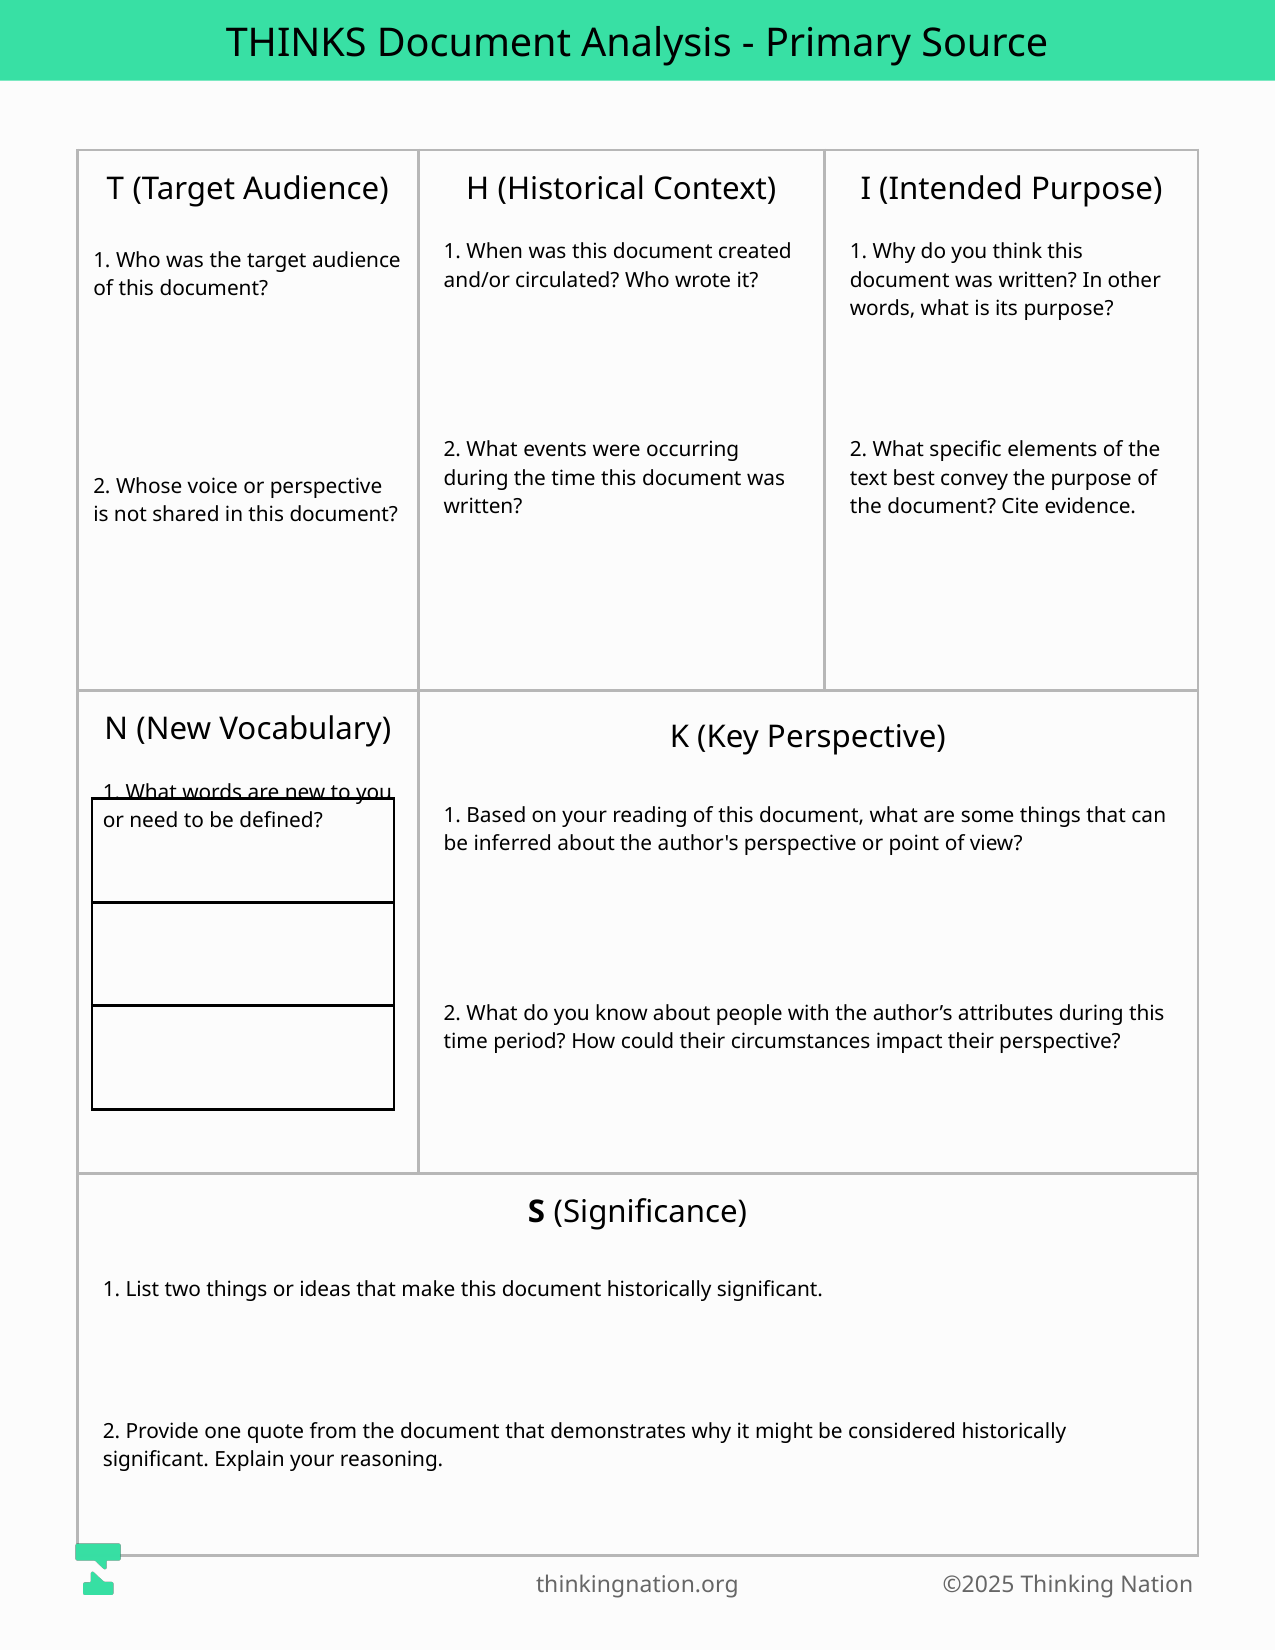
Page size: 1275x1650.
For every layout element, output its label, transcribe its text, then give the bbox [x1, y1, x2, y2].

table_header T (Target Audience) 1. Who was the target audience of this document? 2. Whose voice or perspective is not shared in this document? [79, 151, 417, 689]
table_header [93, 800, 393, 901]
picture [62, 1533, 134, 1605]
text_box thinkingnation.org [486, 1553, 789, 1605]
table_header I (Intended Purpose) 1. Why do you think this document was written? In other words, what is its purpose? 2. What specific elements of the text best convey the purpose of the document? Cite evidence. [826, 151, 1197, 689]
table_cell [93, 904, 393, 1004]
table_header H (Historical Context) 1. When was this document created and/or circulated? Who wrote it? 2. What events were occurring during the time this document was written? [420, 151, 823, 689]
table_cell [93, 1007, 393, 1108]
text_box ©2025 Thinking Nation [907, 1553, 1210, 1605]
table_cell S (Significance) 1. List two things or ideas that make this document historically significant. 2. Provide one quote from the document that demonstrates why it might be considered historically significant. Explain your reasoning. [79, 1175, 1197, 1554]
text_box THINKS Document Analysis - Primary Source [0, 0, 1275, 81]
table_cell K (Key Perspective) 1. Based on your reading of this document, what are some things that can be inferred about the author's perspective or point of view? 2. What do you know about people with the author’s attributes during this time period? How could their circumstances impact their perspective? [420, 692, 1197, 1172]
table_cell N (New Vocabulary) 1. What words are new to you or need to be defined? [79, 692, 417, 1172]
